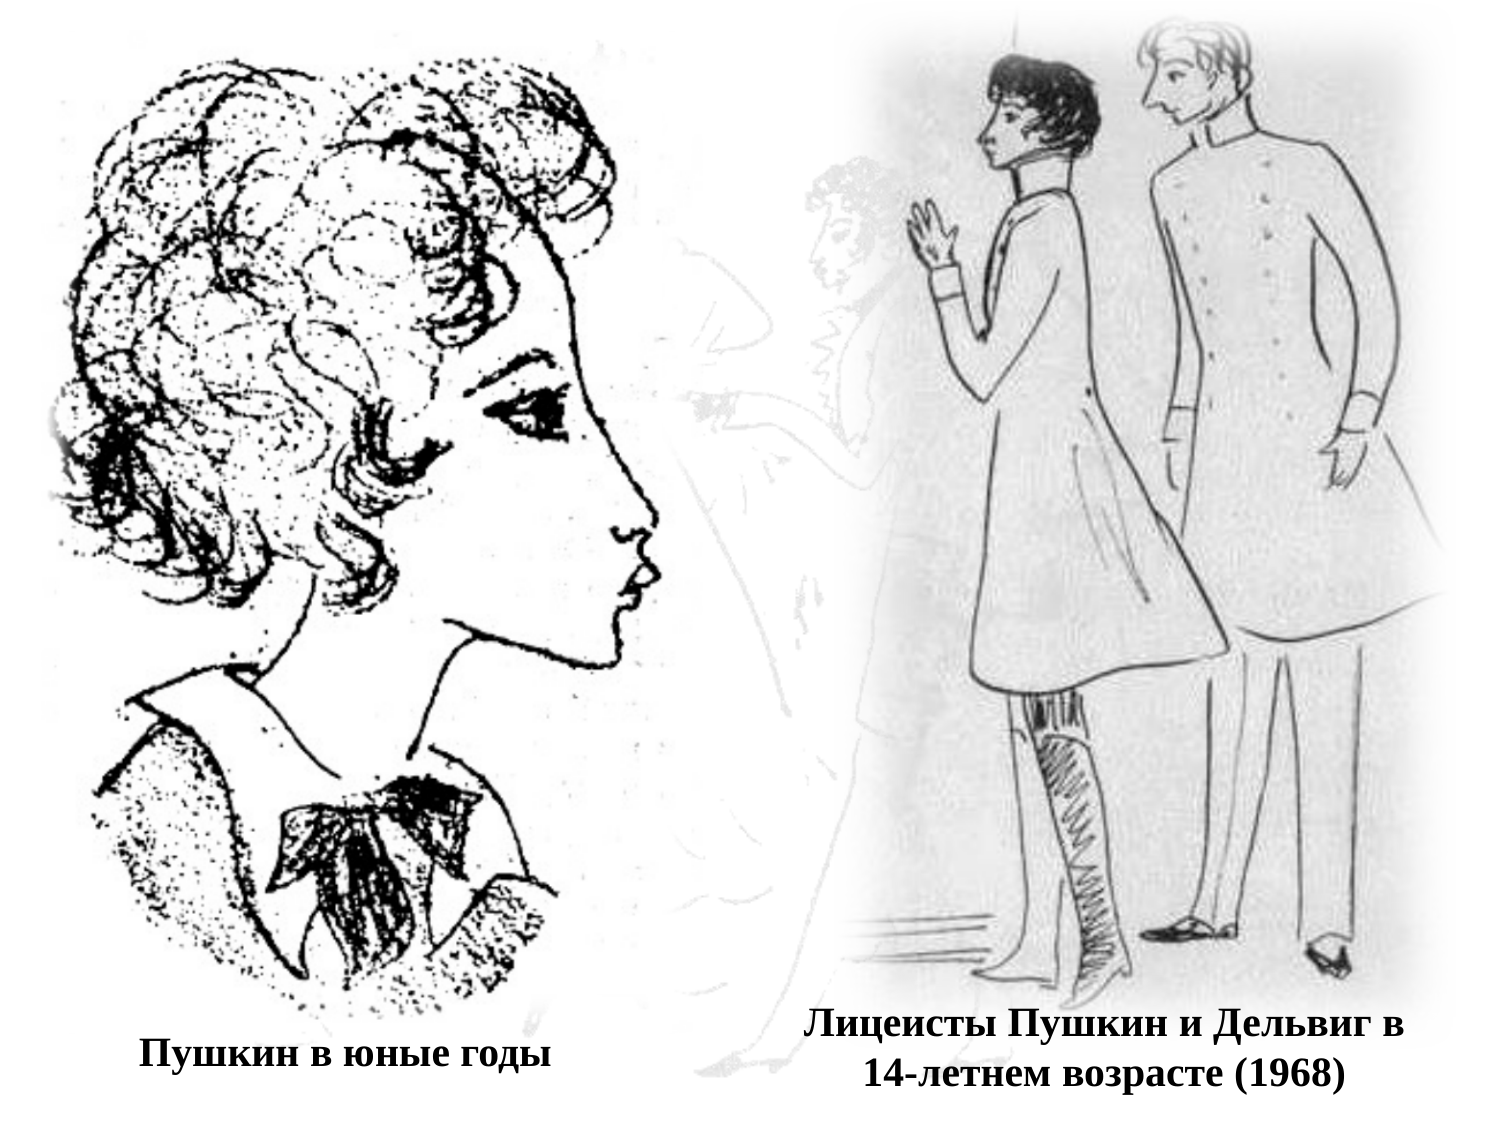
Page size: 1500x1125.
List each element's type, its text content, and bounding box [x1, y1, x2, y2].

text_box Пушкин в юные годы [123, 1043, 236, 1082]
picture [41, 0, 1459, 1125]
text_box Лицеисты Пушкин и Дельвиг в 14-летнем возрасте (1968) [1192, 1060, 1447, 1103]
